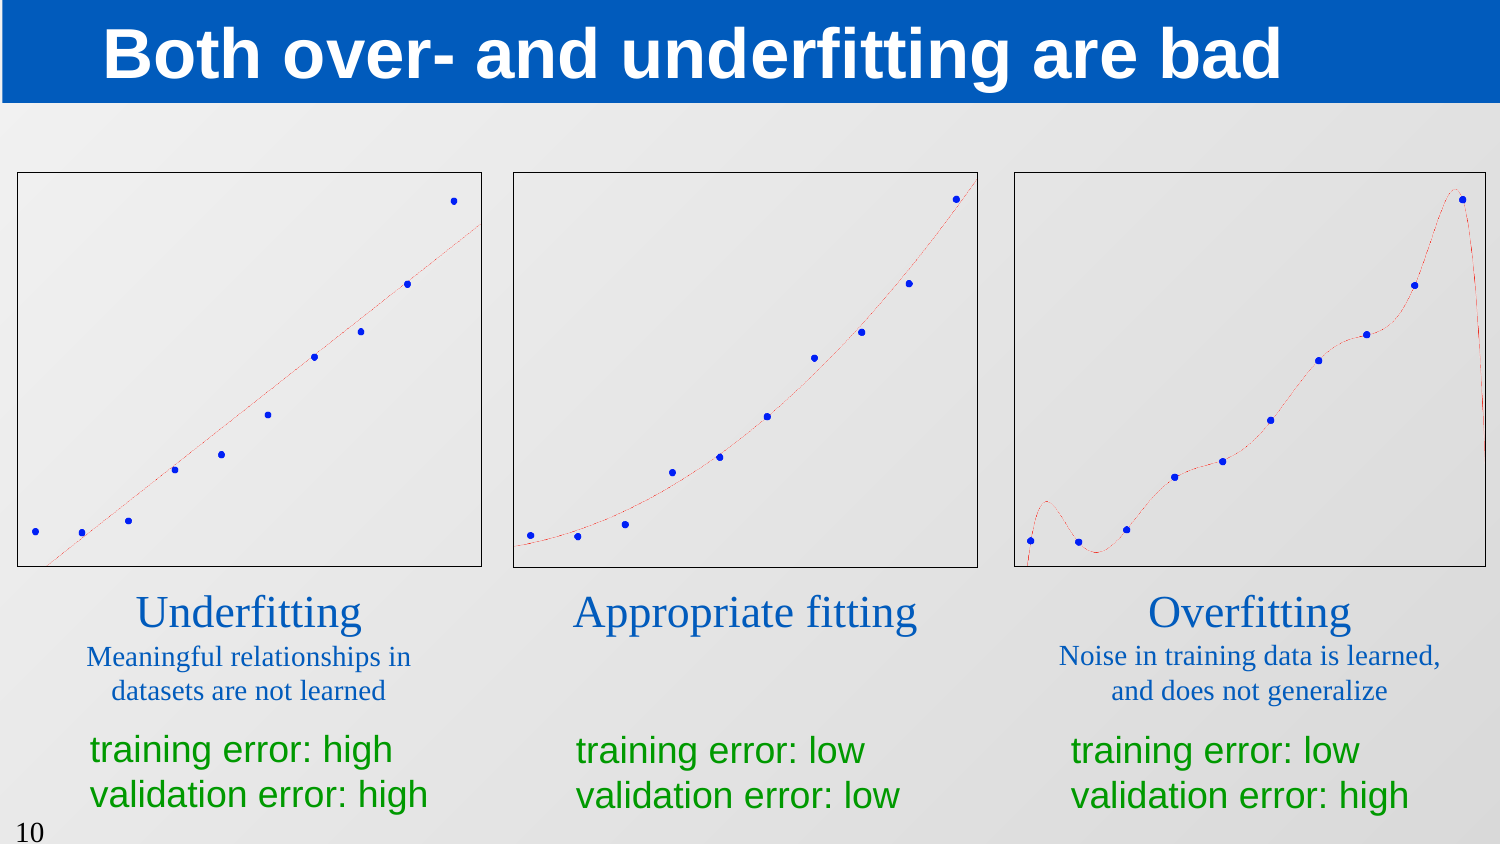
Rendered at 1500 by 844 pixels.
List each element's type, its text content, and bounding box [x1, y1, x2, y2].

text_box training error: high validation error: high [75, 717, 463, 823]
text_box training error: low validation error: low [561, 718, 949, 823]
picture [513, 172, 978, 568]
slide_number 10 [0, 806, 101, 844]
picture [1014, 172, 1486, 567]
text_box training error: low validation error: high [1056, 718, 1444, 823]
text_box Underfitting Meaningful relationships in datasets are not learned [35, 574, 463, 715]
title Both over- and underfitting are bad [87, 0, 1363, 85]
picture [16, 172, 482, 567]
text_box Overfitting Noise in training data is learned, and does not generalize [1037, 574, 1463, 769]
text_box Appropriate fitting [532, 576, 958, 645]
